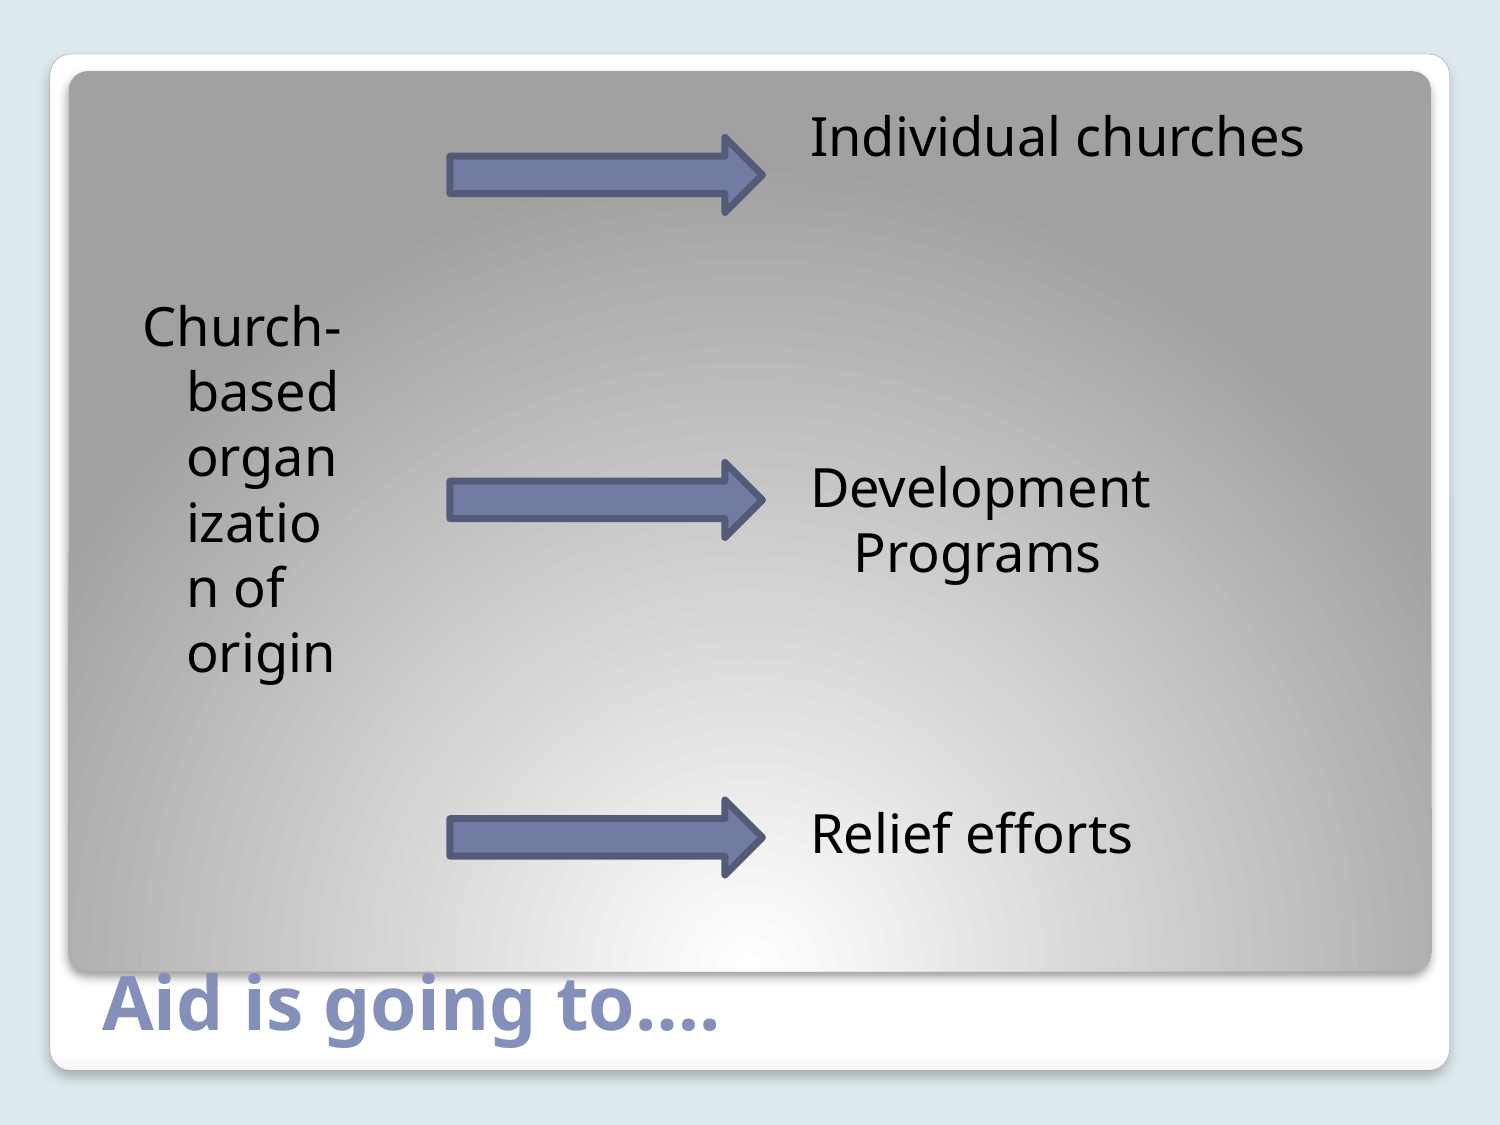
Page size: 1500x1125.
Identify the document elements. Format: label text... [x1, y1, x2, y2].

text_box [446, 796, 766, 879]
text_box [446, 459, 766, 541]
text_box [446, 133, 766, 216]
list Individual churches Development Programs Relief efforts [780, 86, 1426, 1013]
title Aid is going to…. [87, 912, 1425, 1053]
list Church-based organization of origin [112, 262, 363, 700]
